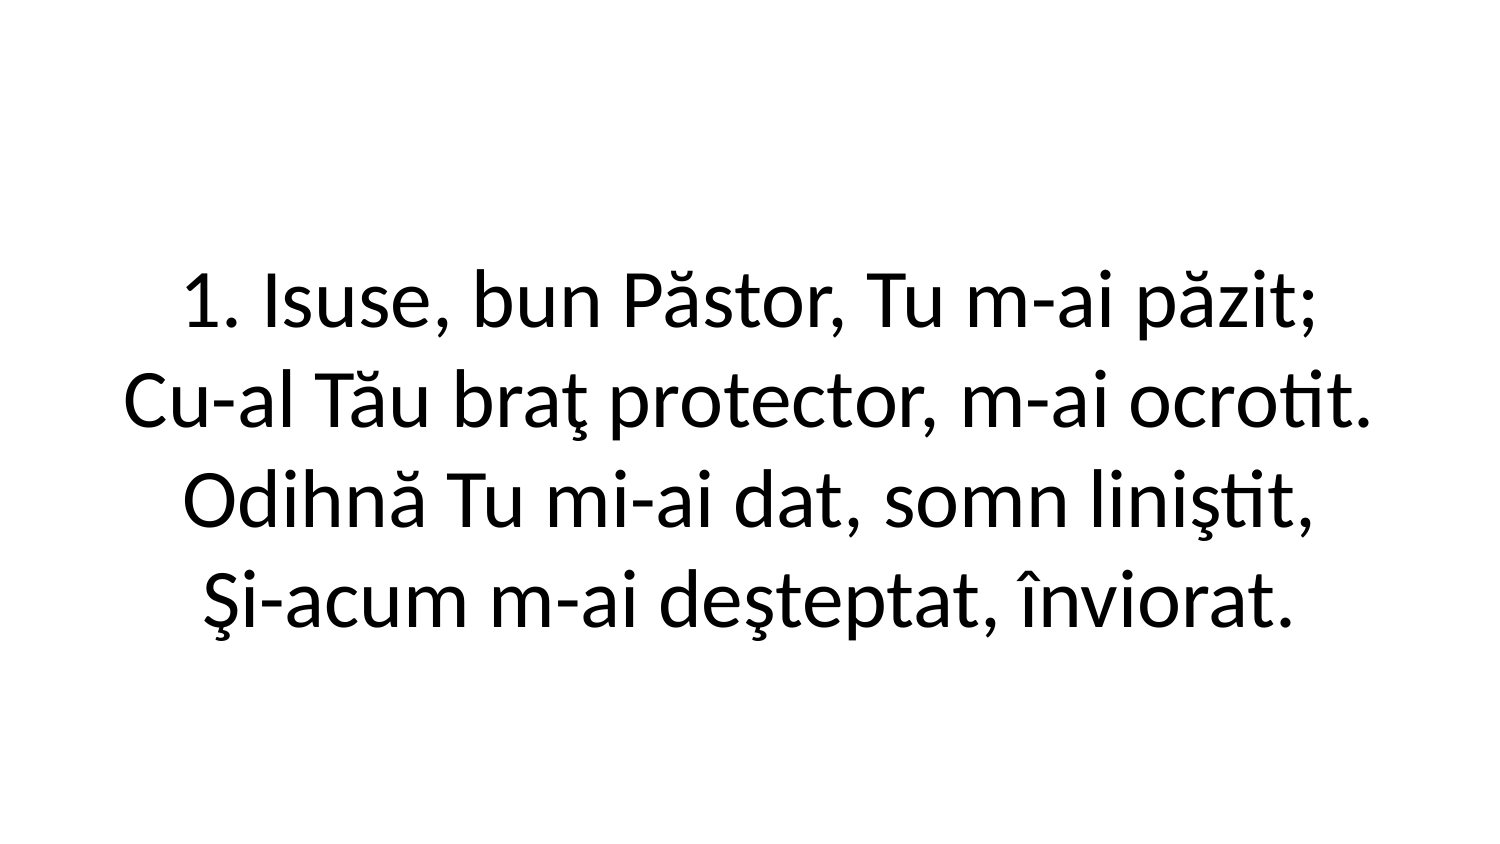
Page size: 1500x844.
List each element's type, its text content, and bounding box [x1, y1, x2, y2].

text_box 1. Isuse, bun Păstor, Tu m-ai păzit; Cu-al Tău braţ protector, m-ai ocrotit. Odihnă Tu mi-ai dat, somn liniştit, Şi-acum m-ai deşteptat, înviorat. [109, 192, 1391, 652]
